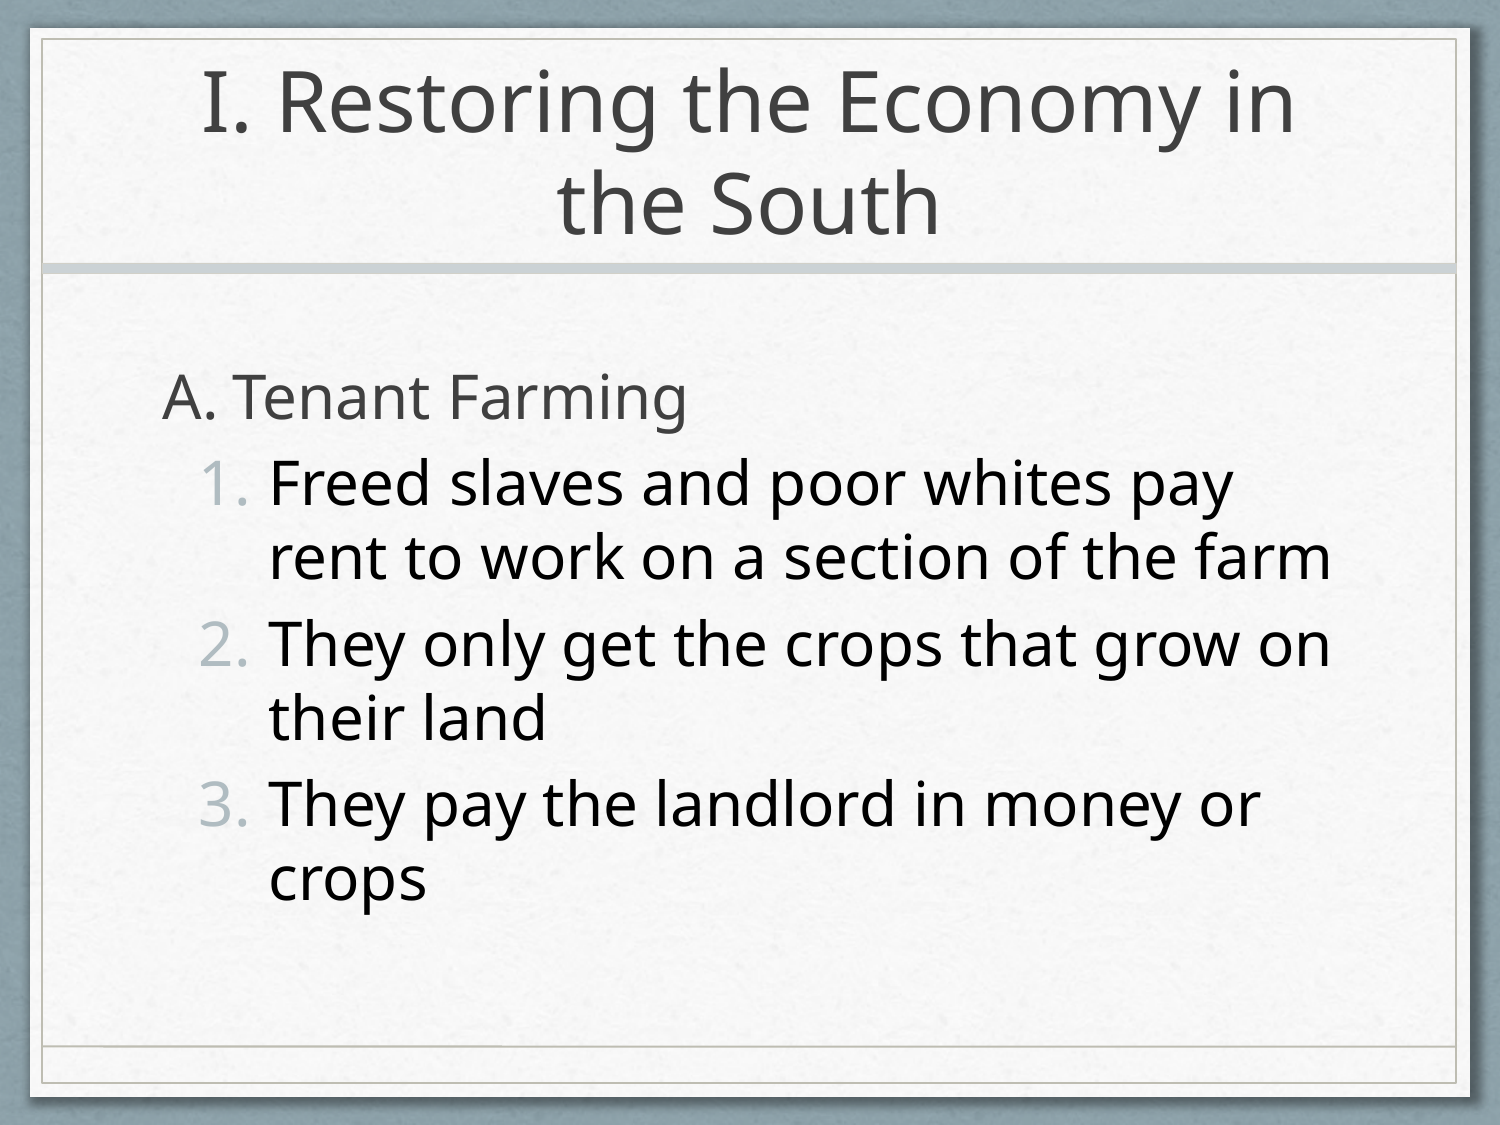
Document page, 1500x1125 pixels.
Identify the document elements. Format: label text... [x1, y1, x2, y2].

list Tenant Farming Freed slaves and poor whites pay rent to work on a section of the farm They only get the crops that grow on their land They pay the landlord in money or crops [147, 350, 1353, 995]
picture [30, 28, 1470, 1097]
title I. Restoring the Economy in the South [147, 40, 1353, 260]
